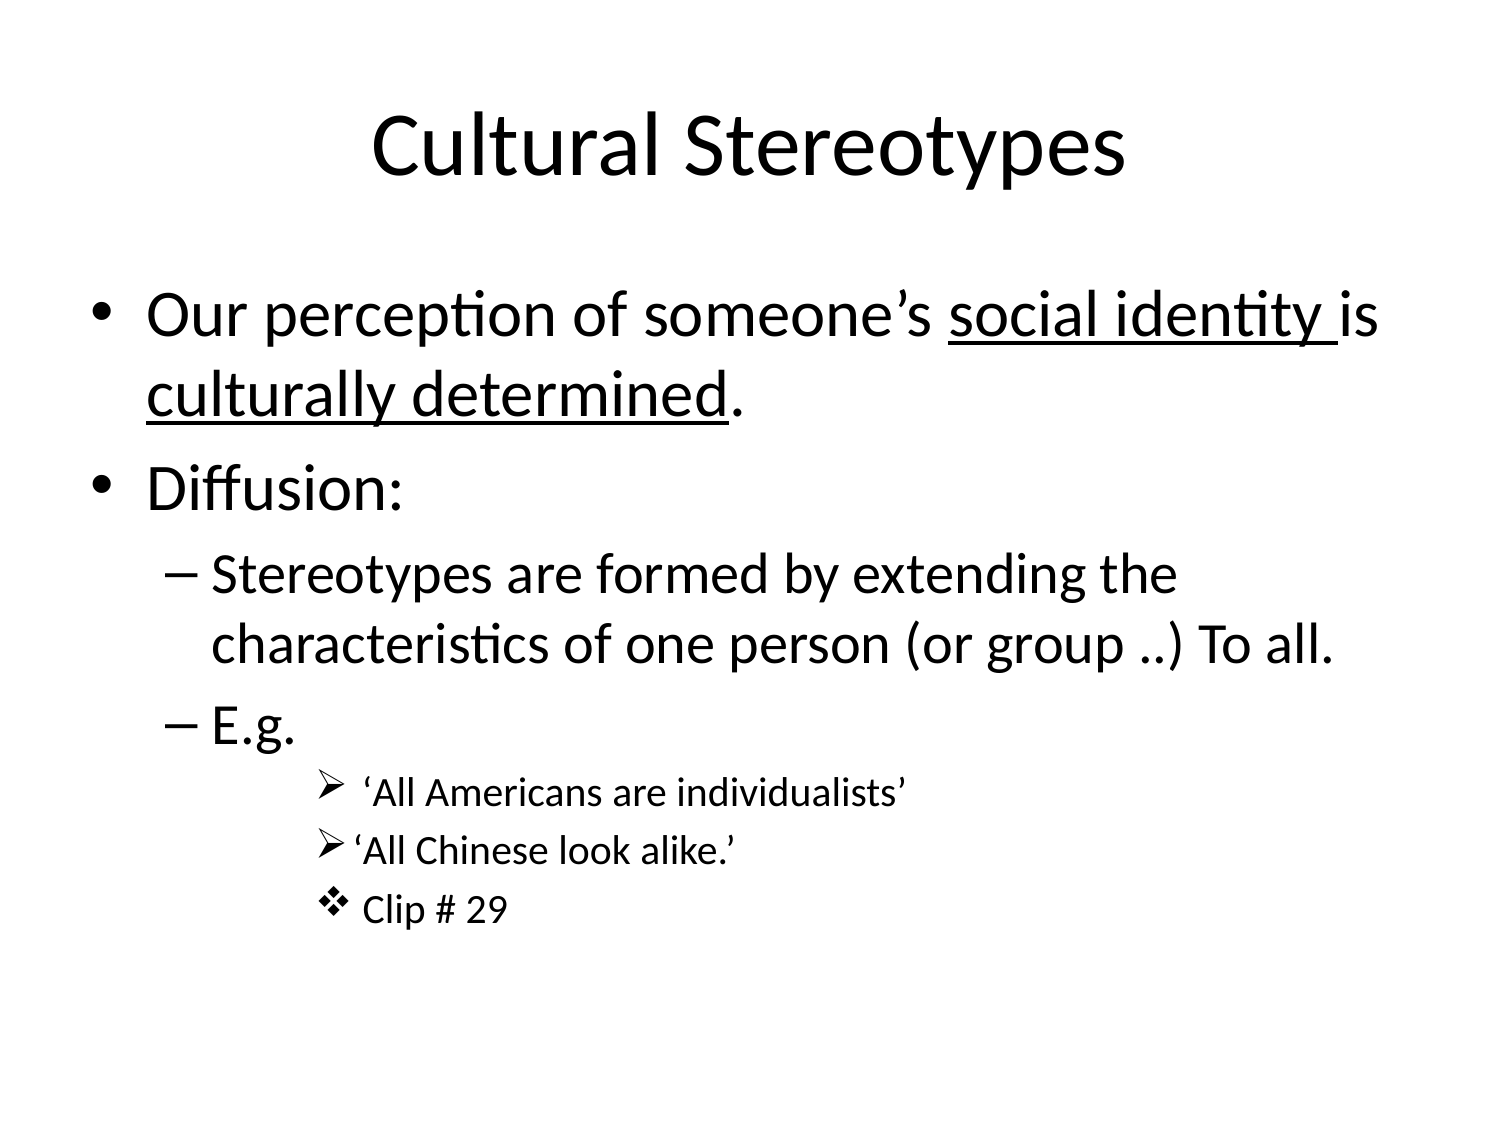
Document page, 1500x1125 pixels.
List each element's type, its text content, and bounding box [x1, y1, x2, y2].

title Cultural Stereotypes [75, 45, 1425, 233]
list Our perception of someone’s social identity is culturally determined. Diffusion: Stereotypes are formed by extending the characteristics of one person (or group ..) To all. E.g. ‘All Americans are individualists’ ‘All Chinese look alike.’ Clip # 29 [75, 262, 1425, 1005]
